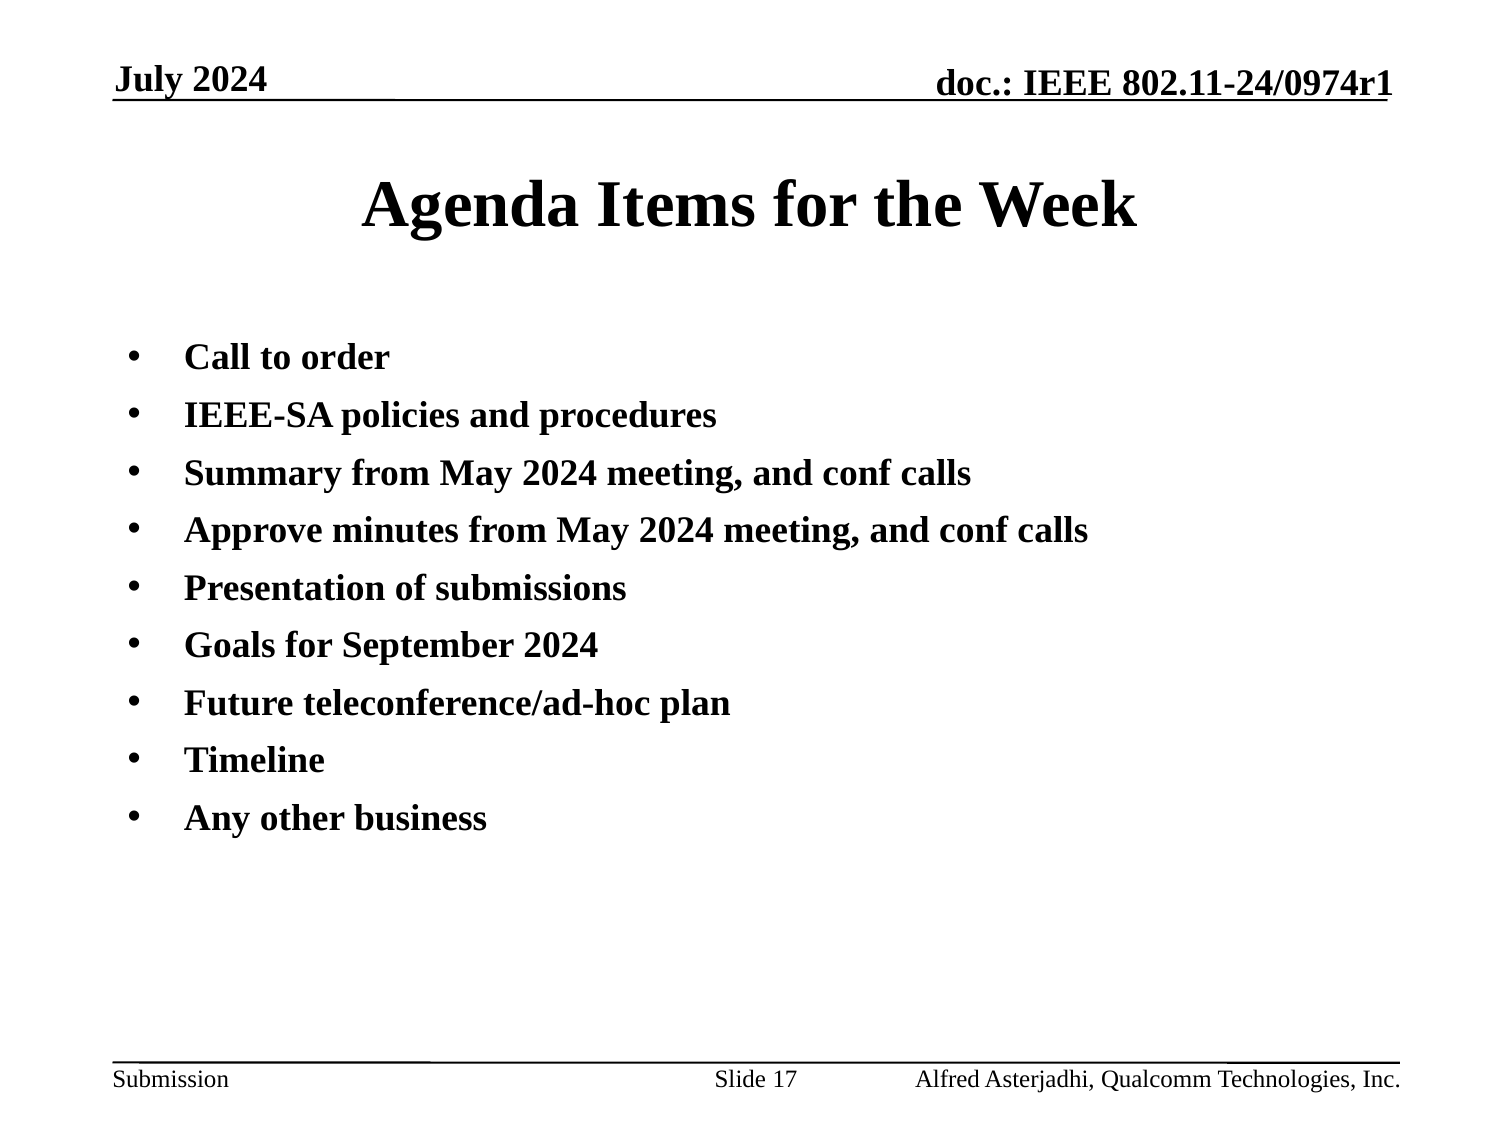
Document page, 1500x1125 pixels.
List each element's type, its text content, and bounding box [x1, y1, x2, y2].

footer Alfred Asterjadhi, Qualcomm Technologies, Inc. [878, 1061, 1402, 1093]
slide_number Slide 17 [712, 1061, 800, 1123]
list Call to order IEEE-SA policies and procedures Summary from May 2024 meeting, and conf calls Approve minutes from May 2024 meeting, and conf calls Presentation of submissions Goals for September 2024 Future teleconference/ad-hoc plan Timeline Any other business [112, 324, 1388, 1000]
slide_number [114, 54, 493, 100]
title Agenda Items for the Week [112, 112, 1388, 288]
